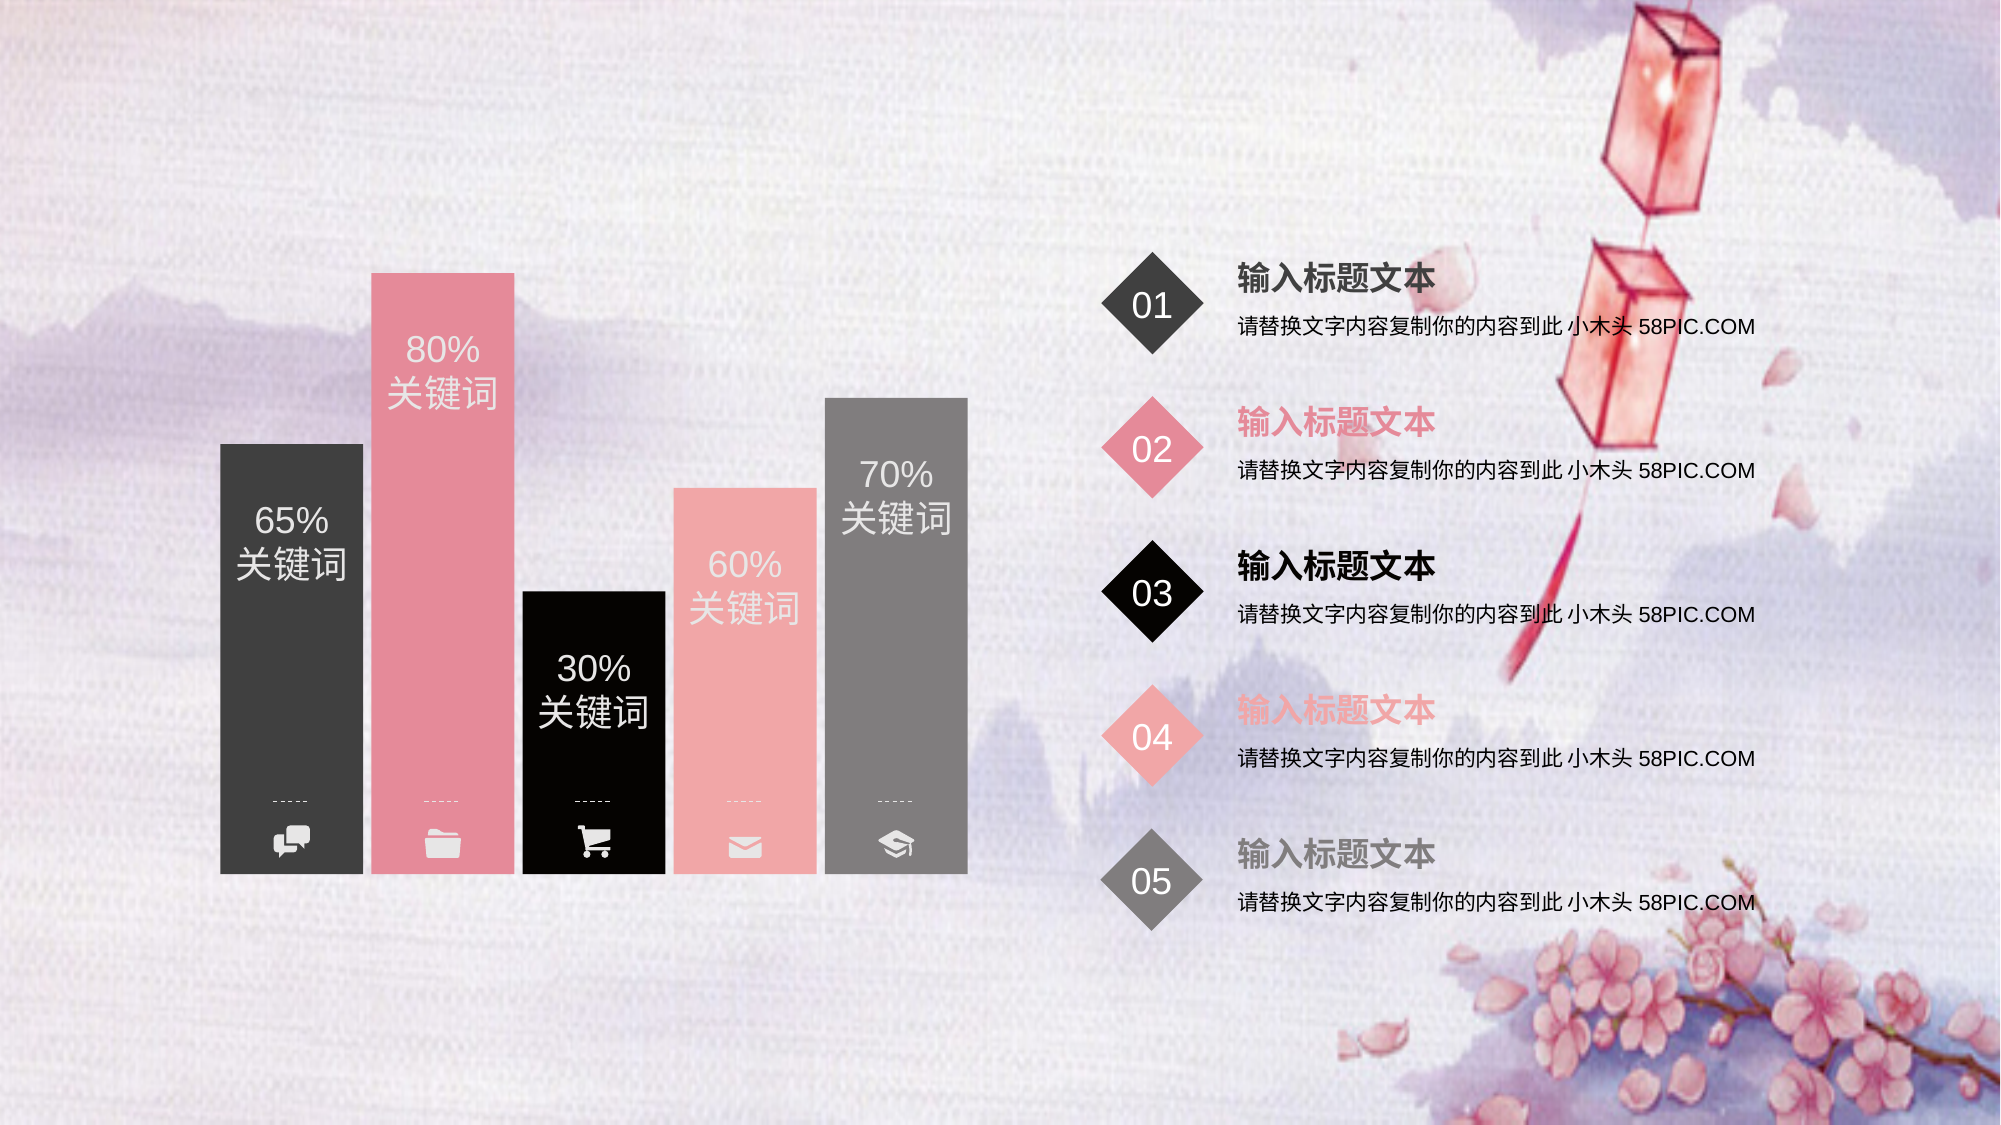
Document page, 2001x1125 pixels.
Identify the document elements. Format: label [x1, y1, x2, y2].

text_box [1100, 828, 1829, 931]
text_box [1101, 251, 1828, 355]
picture [0, 0, 2001, 1125]
text_box [220, 273, 968, 875]
text_box [1101, 540, 1828, 643]
text_box [1101, 684, 1828, 787]
text_box [1101, 396, 1828, 499]
